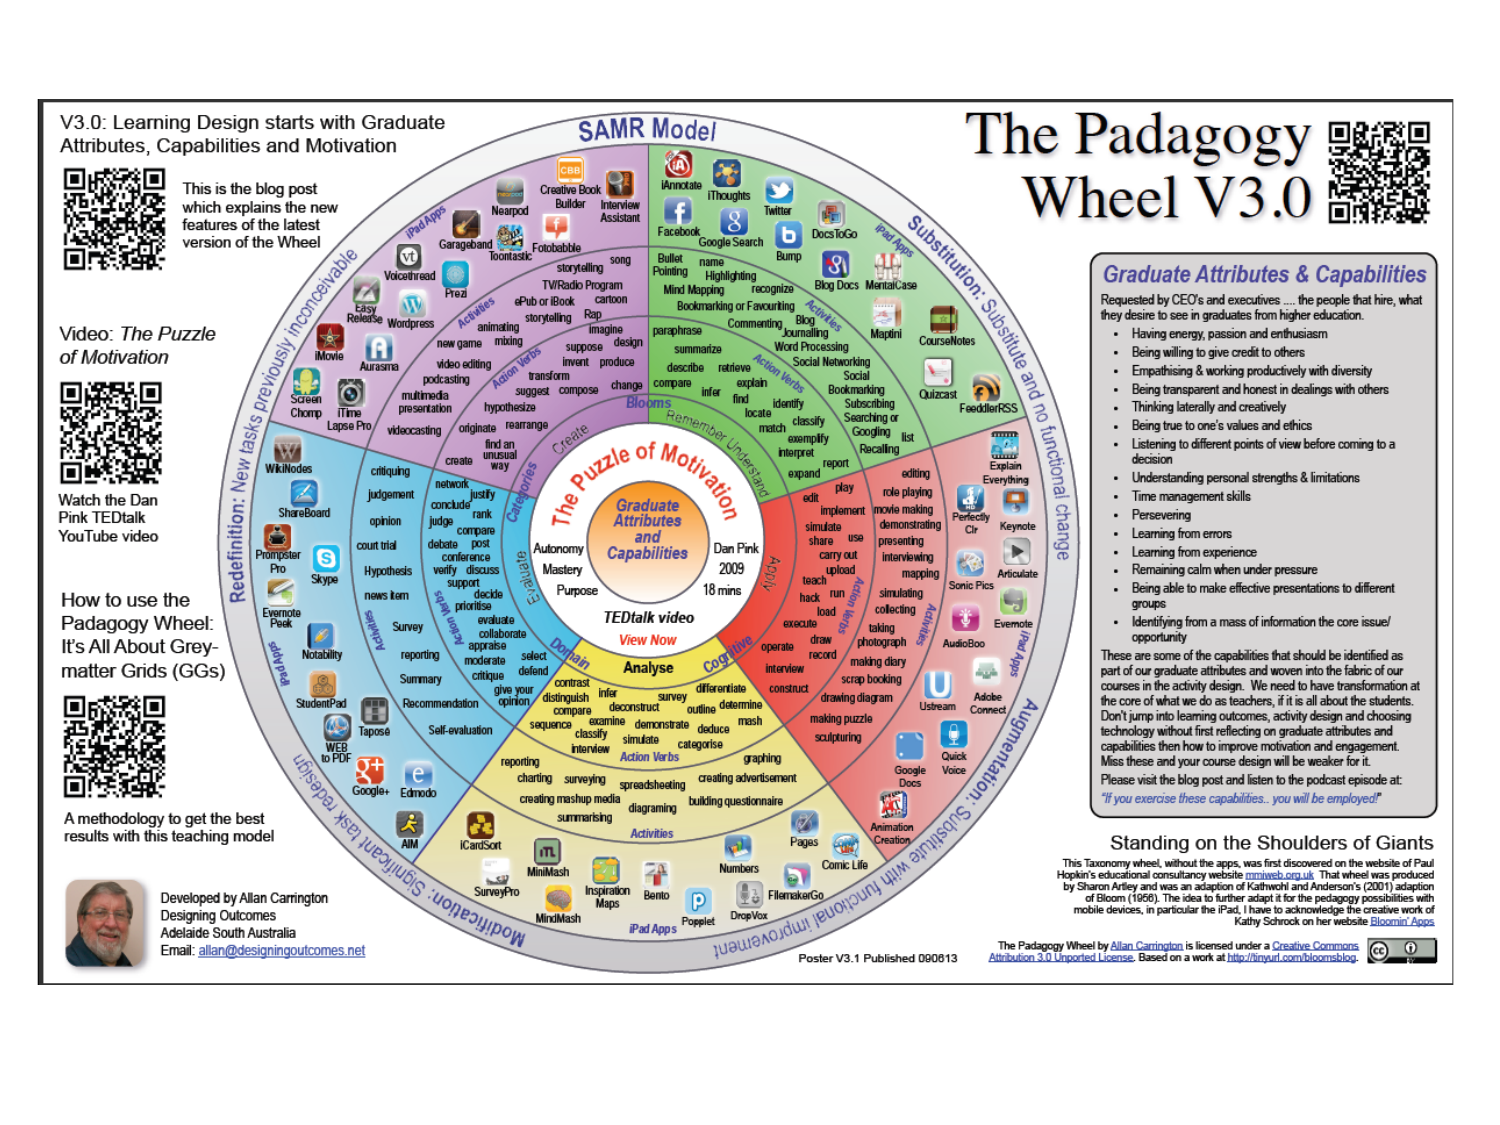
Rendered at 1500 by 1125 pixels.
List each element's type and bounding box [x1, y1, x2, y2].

picture [37, 99, 1454, 986]
